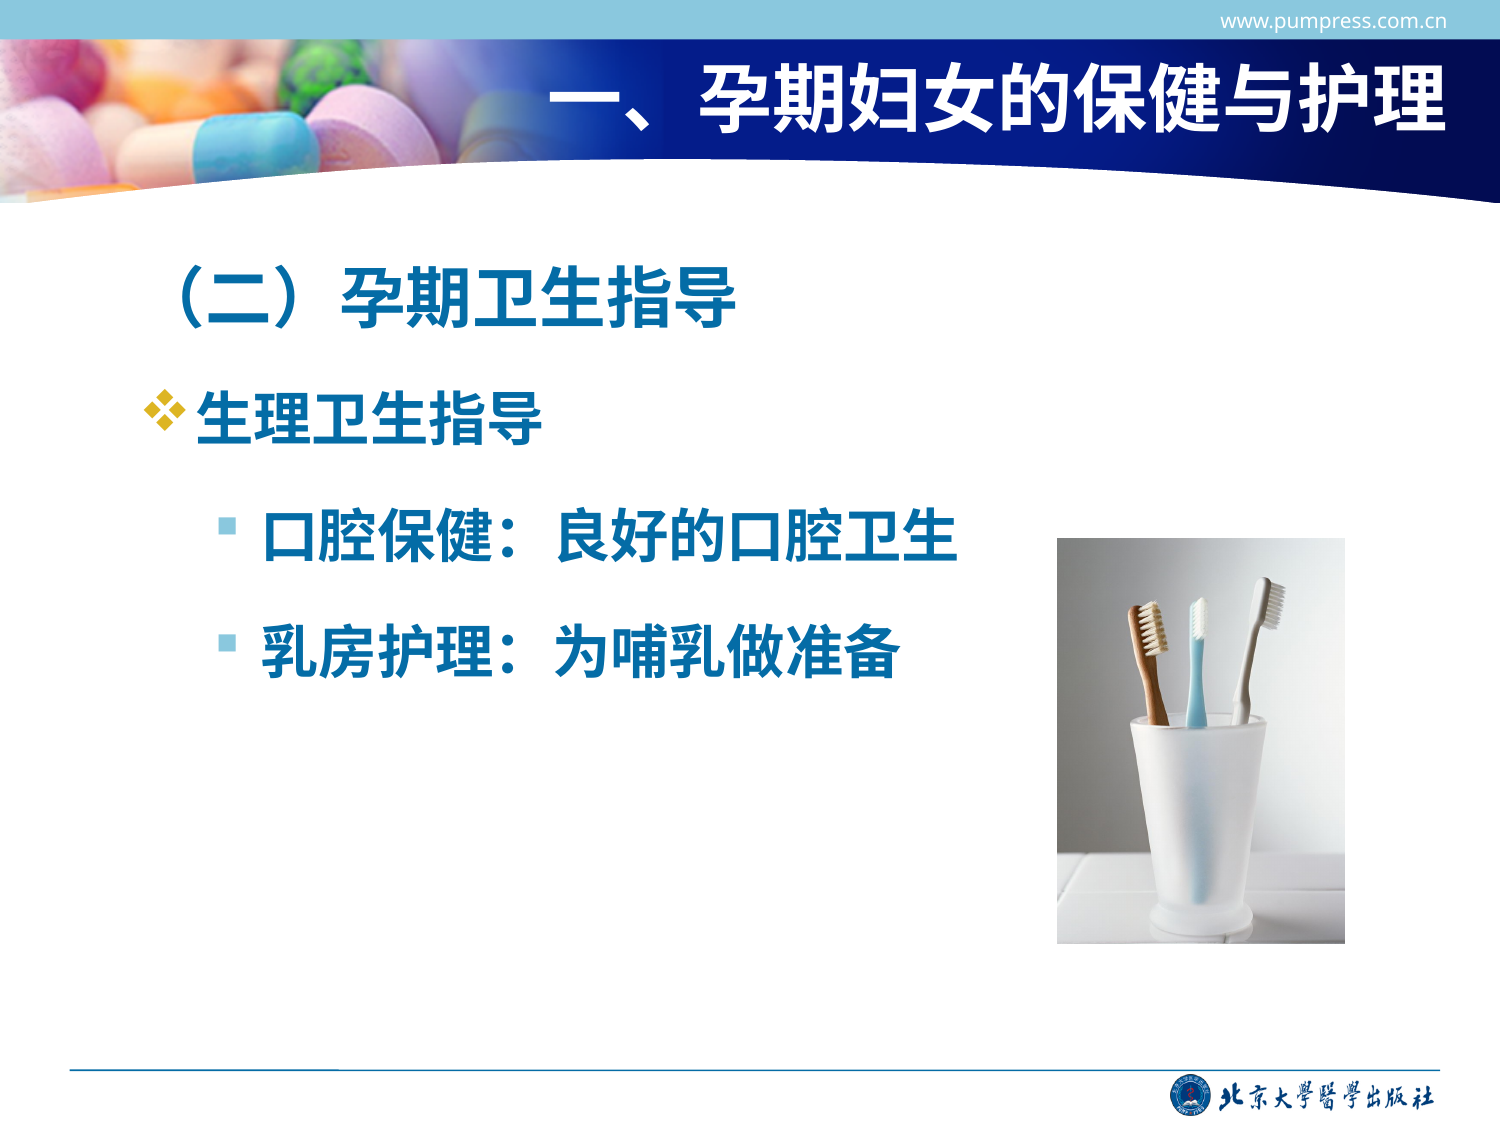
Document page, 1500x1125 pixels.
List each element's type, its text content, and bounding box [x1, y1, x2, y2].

list （二）孕期卫生指导 生理卫生指导 口腔保健：良好的口腔卫生 乳房护理：为哺乳做准备 [123, 207, 1176, 1009]
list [1056, 538, 1345, 944]
title 一、孕期妇女的保健与护理 [137, 49, 1463, 143]
picture [1170, 1074, 1436, 1118]
picture [0, 40, 1500, 203]
slide_number www.pumpress.com.cn [1024, 0, 1463, 38]
